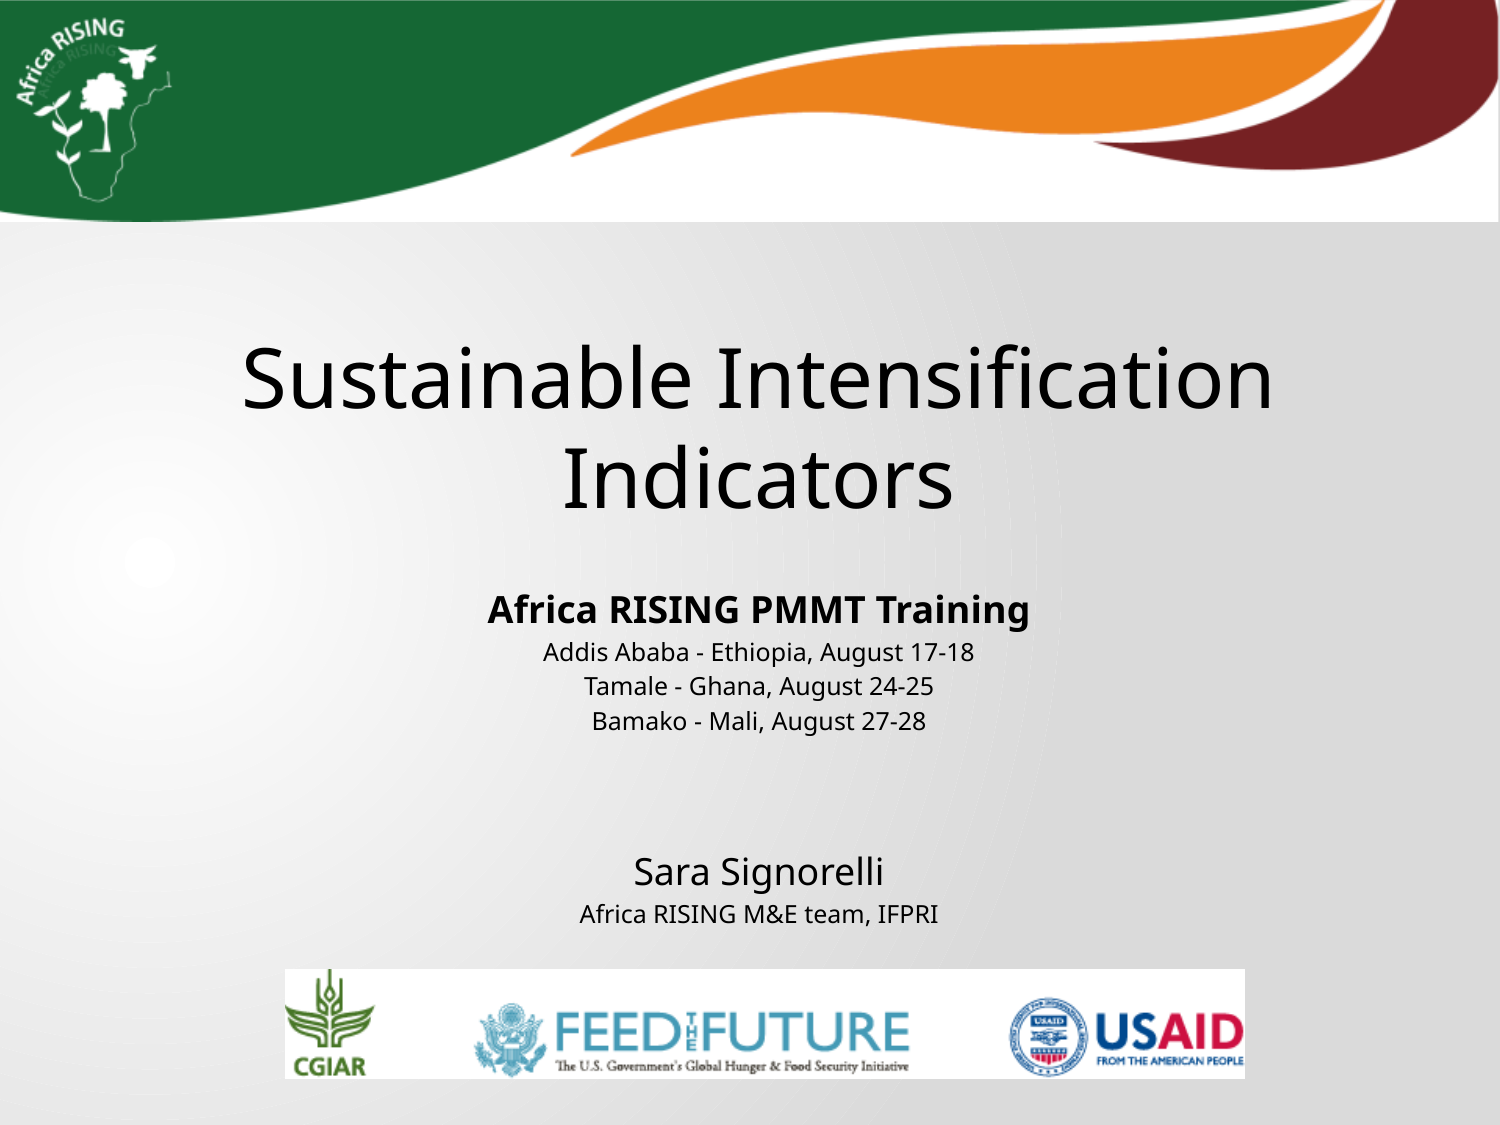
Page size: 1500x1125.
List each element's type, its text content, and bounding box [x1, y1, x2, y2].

list Africa RISING PMMT Training Addis Ababa - Ethiopia, August 17-18 Tamale - Ghana, August 24-25 Bamako - Mali, August 27-28 Sara Signorelli Africa RISING M&E team, IFPRI [0, 578, 1500, 974]
picture [0, 0, 1499, 222]
list Sustainable Intensification Indicators [152, 317, 1348, 578]
picture [285, 974, 1245, 1079]
